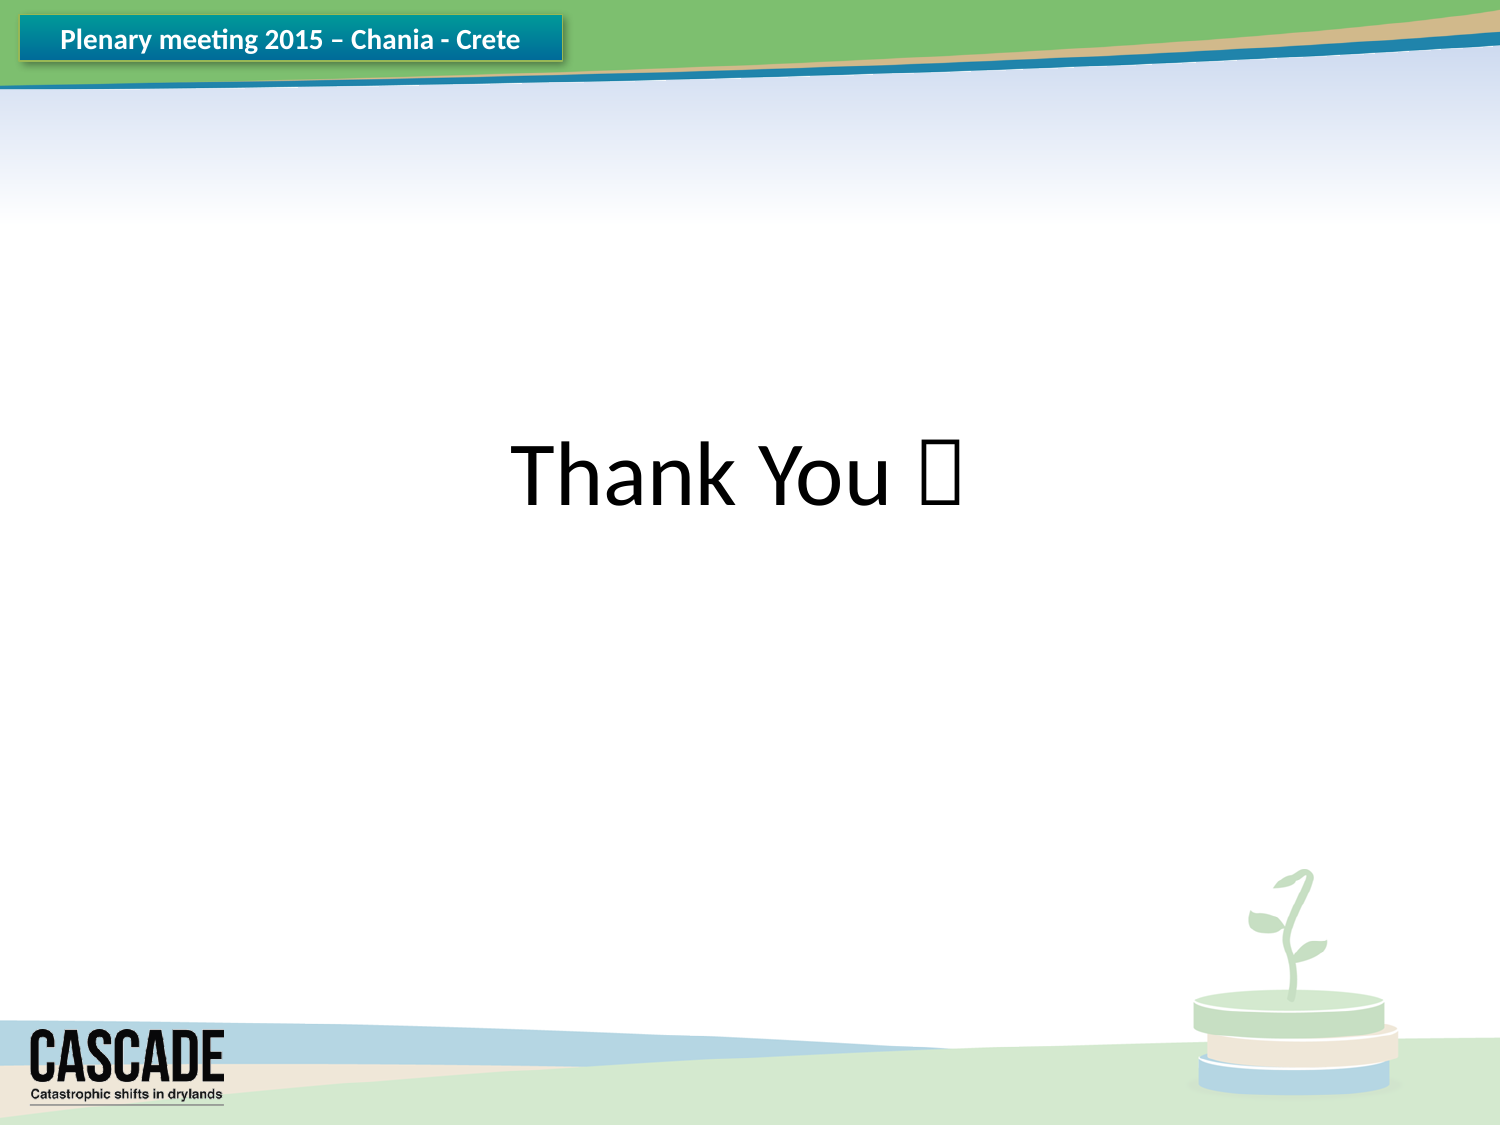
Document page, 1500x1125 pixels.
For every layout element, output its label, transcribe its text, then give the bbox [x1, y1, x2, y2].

title Thank You  [75, 375, 1425, 563]
picture [29, 1029, 224, 1106]
picture [0, 0, 1500, 90]
